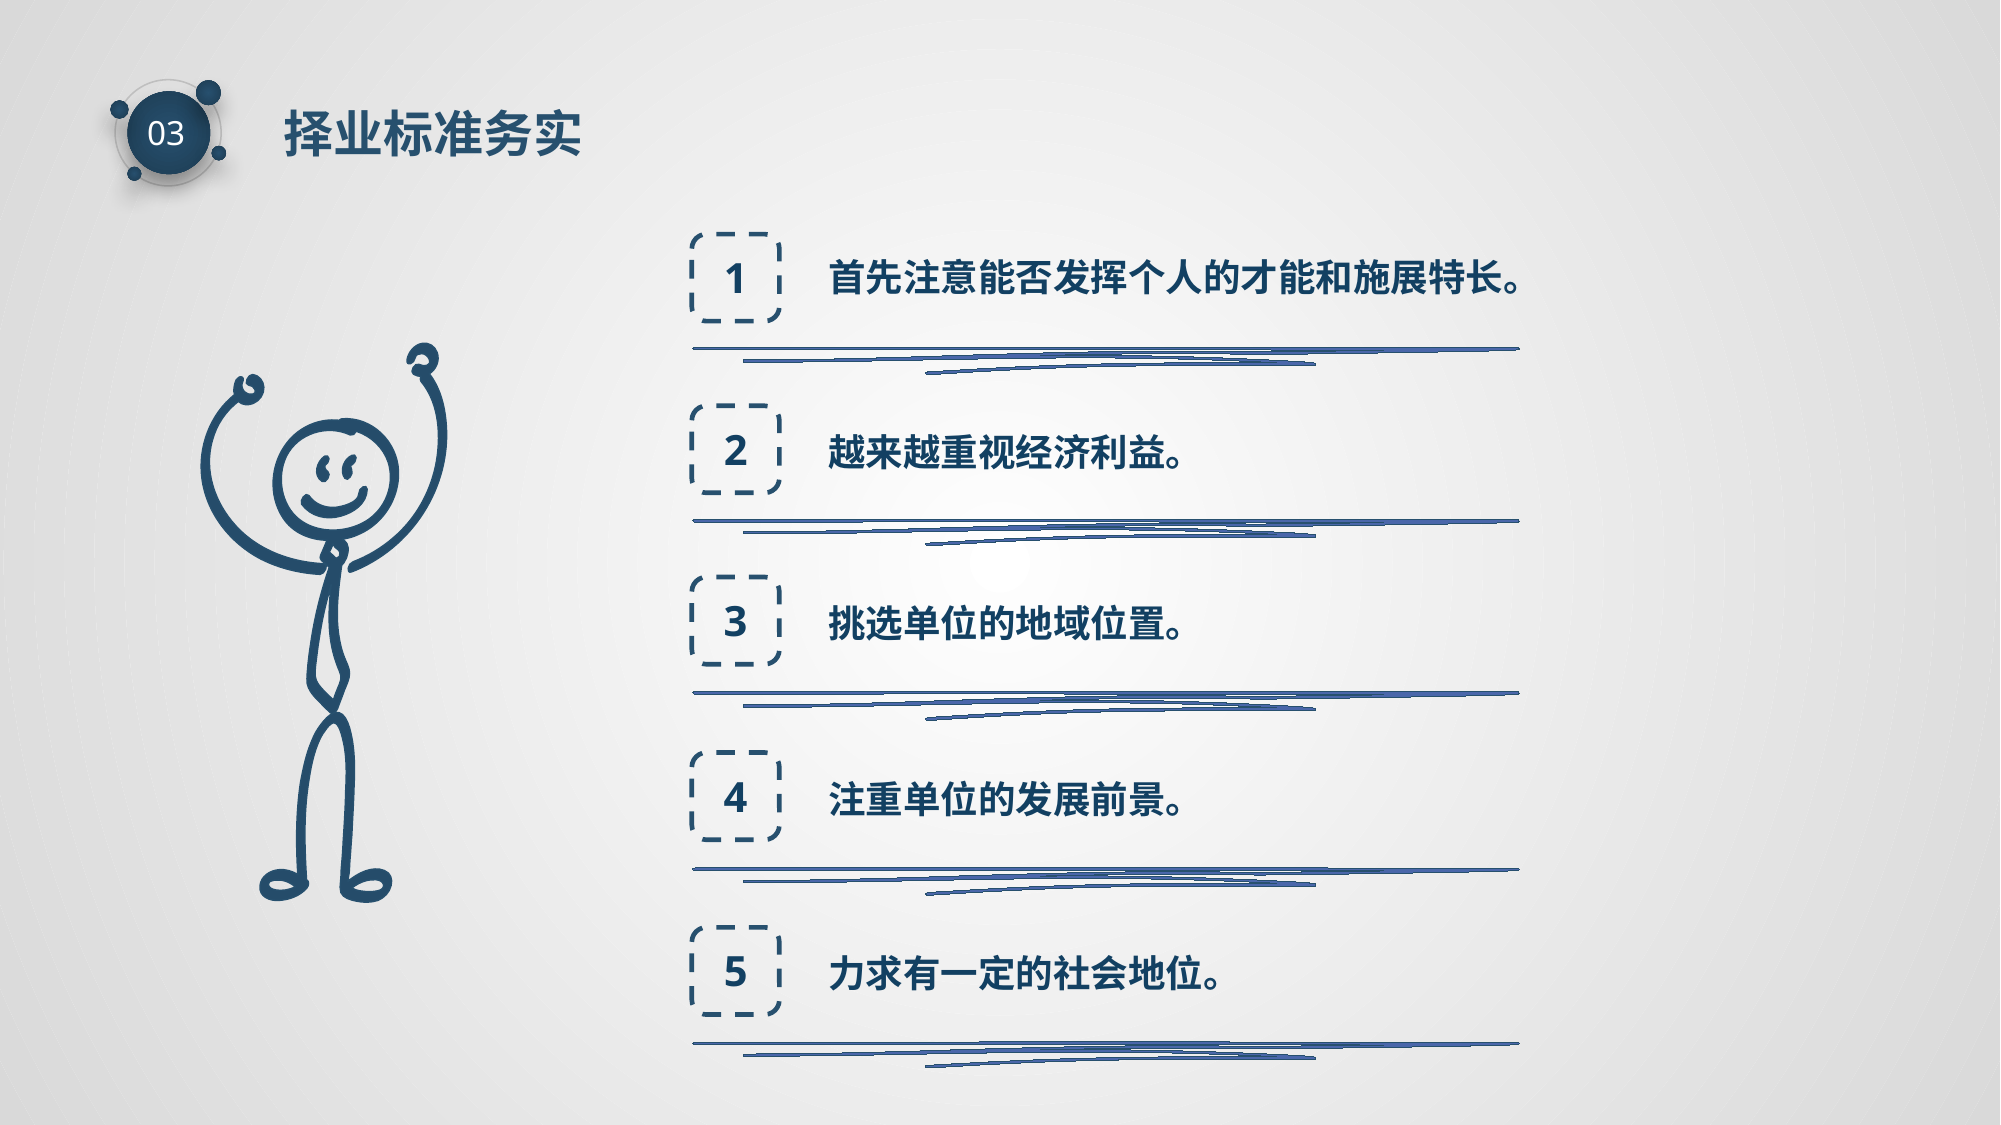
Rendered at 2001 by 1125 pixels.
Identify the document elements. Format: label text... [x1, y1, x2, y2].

text_box [692, 1041, 1520, 1068]
text_box 越来越重视经济利益。 [813, 417, 1457, 482]
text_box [197, 342, 452, 903]
text_box 3 [707, 588, 765, 653]
text_box [692, 347, 1520, 375]
text_box [691, 927, 780, 1015]
text_box [692, 691, 1520, 721]
text_box [691, 577, 780, 665]
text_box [110, 79, 226, 186]
text_box [692, 519, 1520, 546]
text_box [691, 234, 780, 322]
text_box 择业标准务实 [268, 95, 599, 170]
text_box 2 [708, 416, 764, 482]
text_box 力求有一定的社会地位。 [813, 938, 1287, 1003]
text_box [691, 405, 780, 493]
text_box 注重单位的发展前景。 [813, 763, 1222, 829]
text_box 挑选单位的地域位置。 [813, 588, 1222, 653]
text_box 1 [708, 245, 764, 310]
text_box 5 [704, 938, 768, 1003]
text_box [691, 752, 780, 840]
text_box [692, 867, 1520, 896]
text_box 4 [703, 763, 768, 828]
text_box 首先注意能否发挥个人的才能和施展特长。 [813, 248, 1606, 307]
